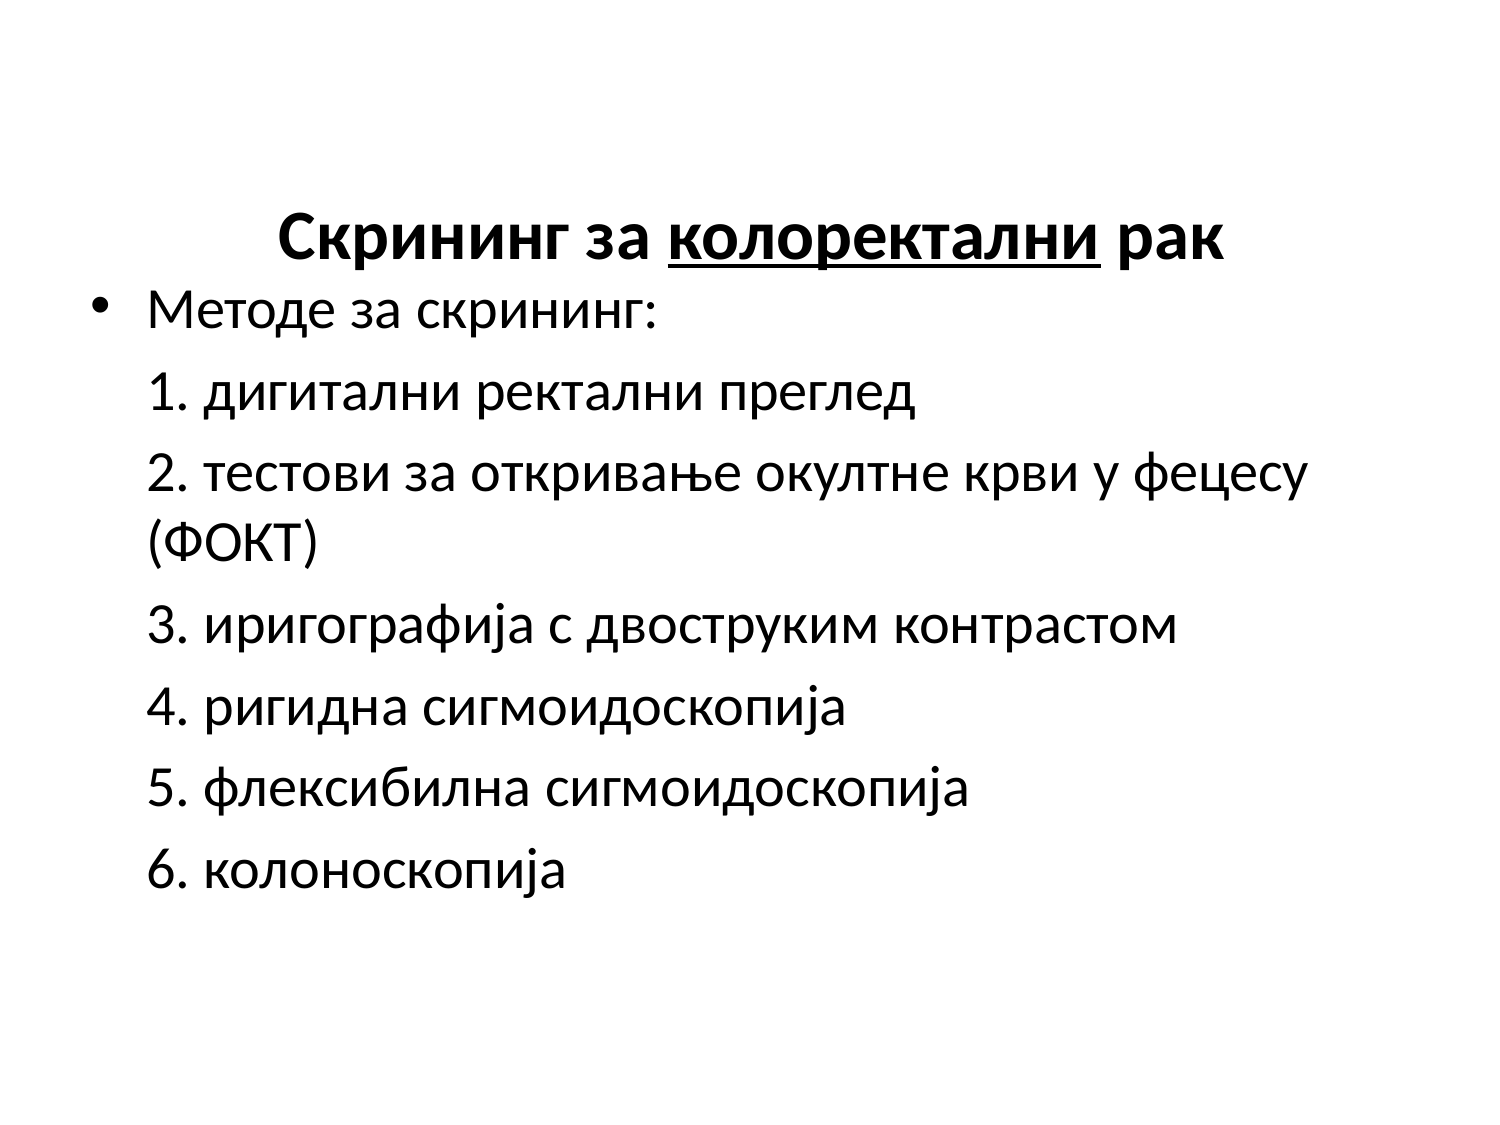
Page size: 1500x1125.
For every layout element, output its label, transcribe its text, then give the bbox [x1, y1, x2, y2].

list Методе за скрининг: 1. дигитални ректални преглед 2. тестови за откривање окултне крви у фецесу (ФОКТ) 3. иригографија с двоструким контрастом 4. ригидна сигмоидоскопија 5. флексибилна сигмоидоскопија 6. колоноскопија [75, 262, 1425, 1005]
title Скрининг за колоректални рак [76, 137, 1427, 325]
